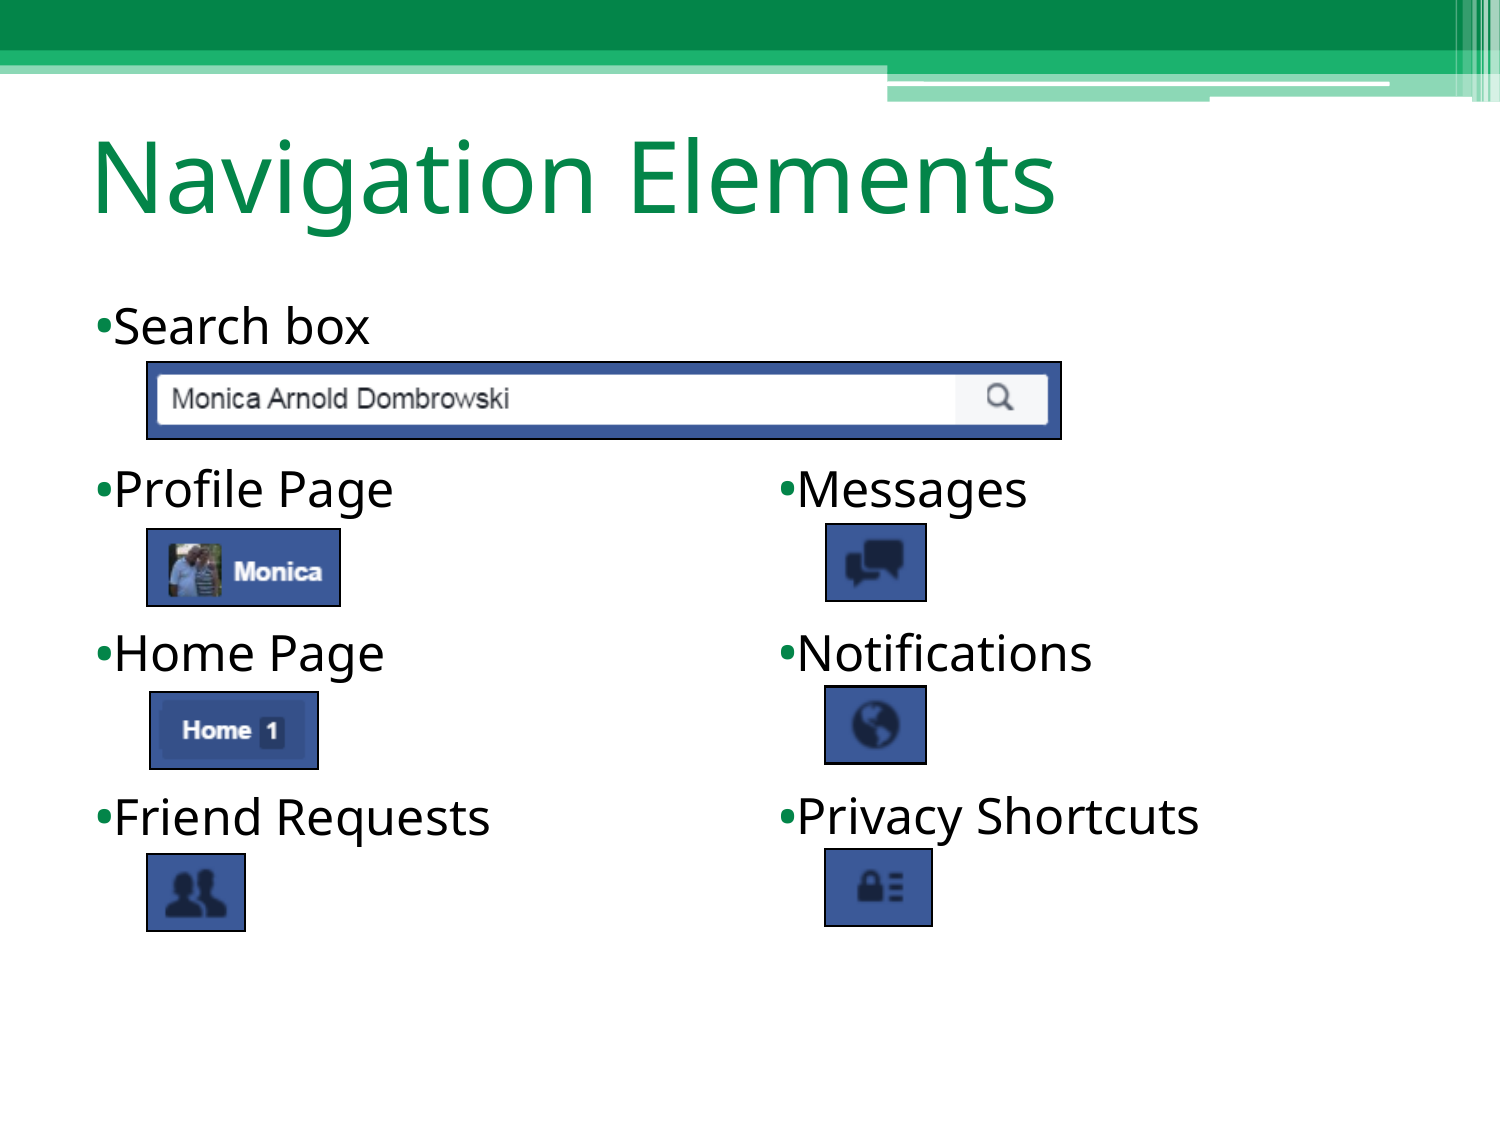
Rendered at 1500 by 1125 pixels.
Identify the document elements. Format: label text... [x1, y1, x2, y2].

picture [148, 362, 1061, 438]
text_box Messages Notifications Privacy Shortcuts [763, 450, 1400, 875]
list Search box Profile Page Home Page Friend Requests [80, 286, 726, 1035]
picture [826, 849, 931, 925]
picture [150, 692, 317, 768]
picture [826, 687, 926, 763]
picture [148, 530, 340, 606]
title Navigation Elements [75, 85, 1425, 261]
picture [147, 855, 244, 931]
picture [826, 524, 925, 600]
